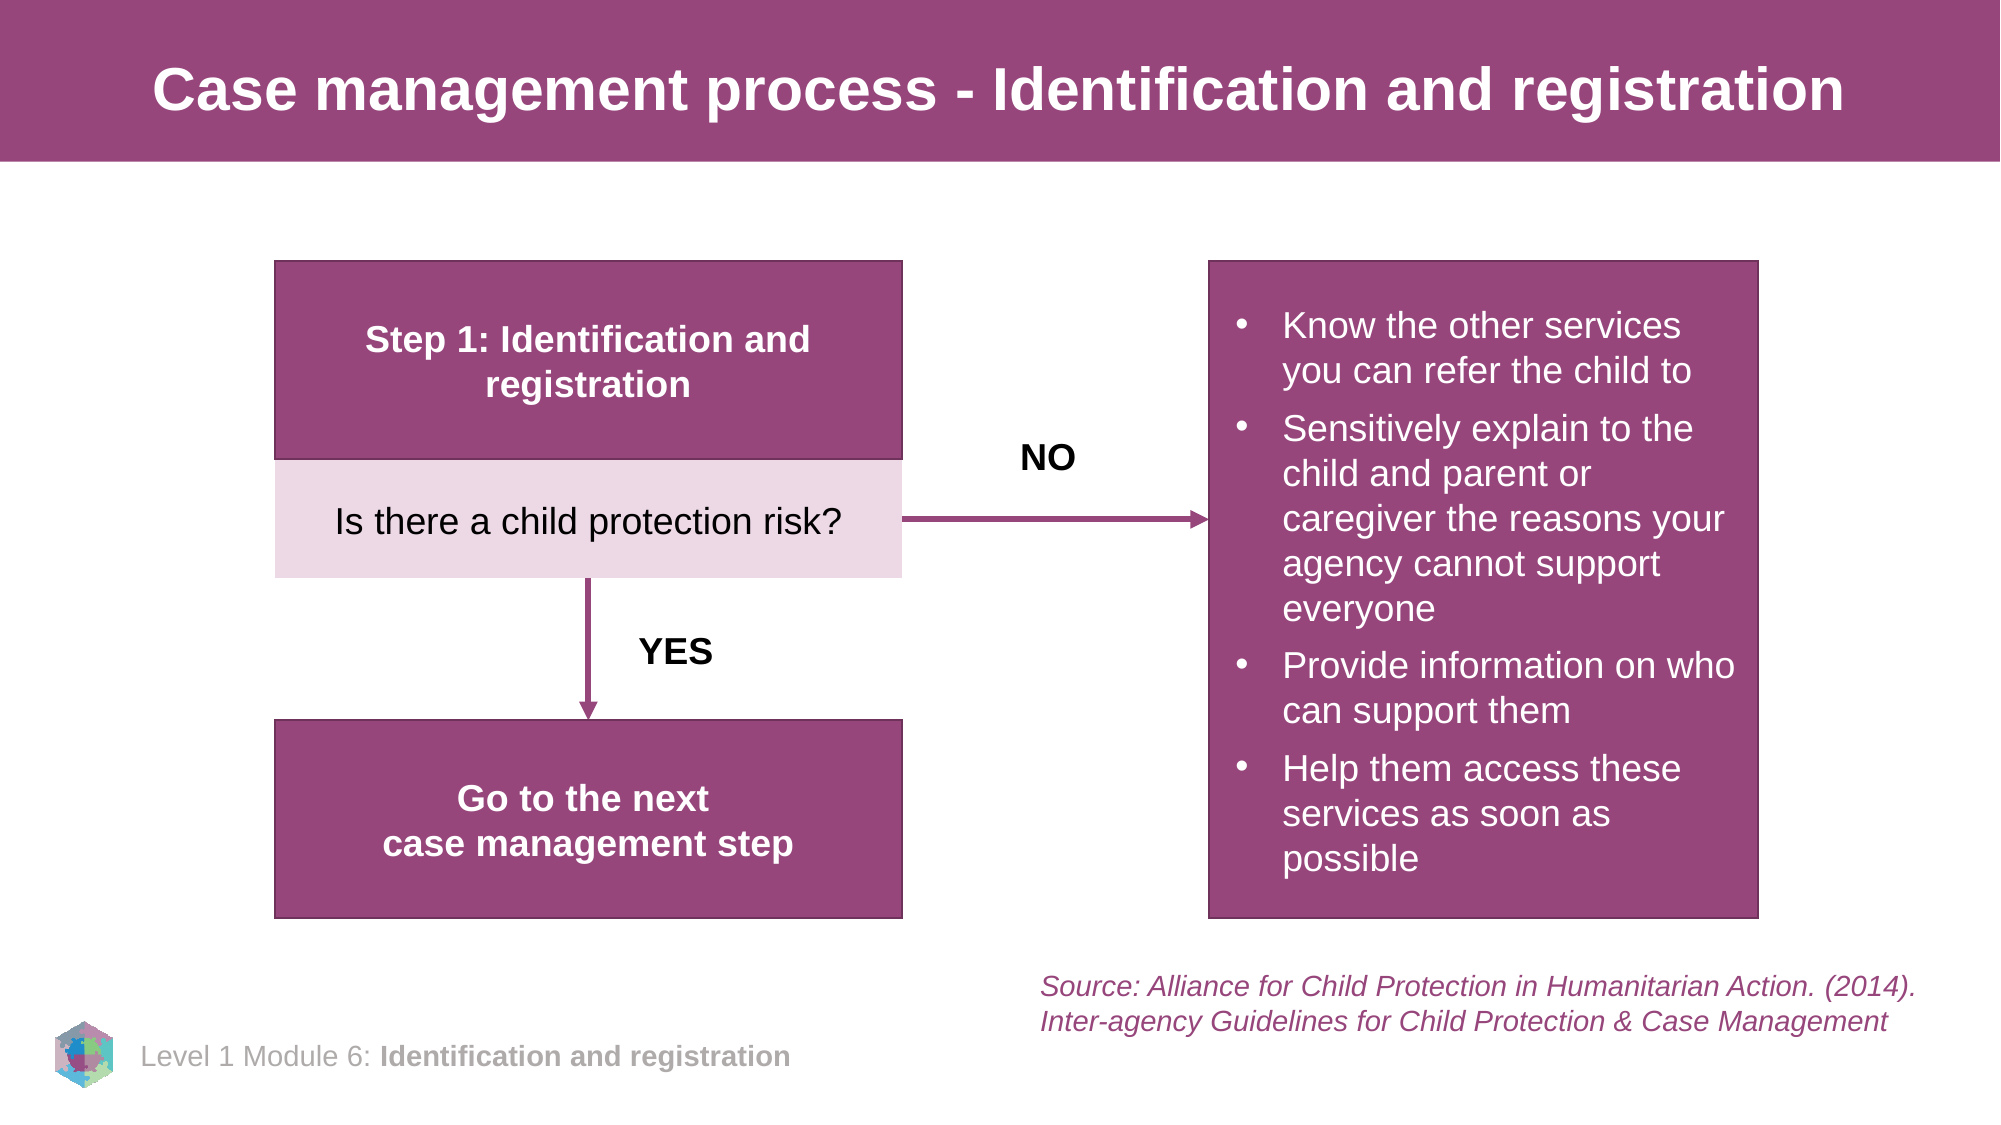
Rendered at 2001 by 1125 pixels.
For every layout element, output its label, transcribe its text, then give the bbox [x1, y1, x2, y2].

text_box Source: Alliance for Child Protection in Humanitarian Action. (2014). Inter-agency Guidelines for Child Protection & Case Management [1025, 959, 1945, 1045]
text_box NO [1005, 425, 1106, 486]
picture [55, 1021, 113, 1088]
title Case management process - Identification and registration [137, 19, 1863, 163]
text_box Know the other services you can refer the child to Sensitively explain to the child and parent or caregiver the reasons your agency cannot support everyone Provide information on who can support them Help them access these services as soon as possible [1208, 260, 1759, 919]
text_box Step 1: Identification and registration [274, 260, 903, 459]
text_box Go to the next case management step [274, 719, 903, 919]
text_box YES [623, 619, 752, 680]
text_box Is there a child protection risk? [274, 459, 903, 579]
